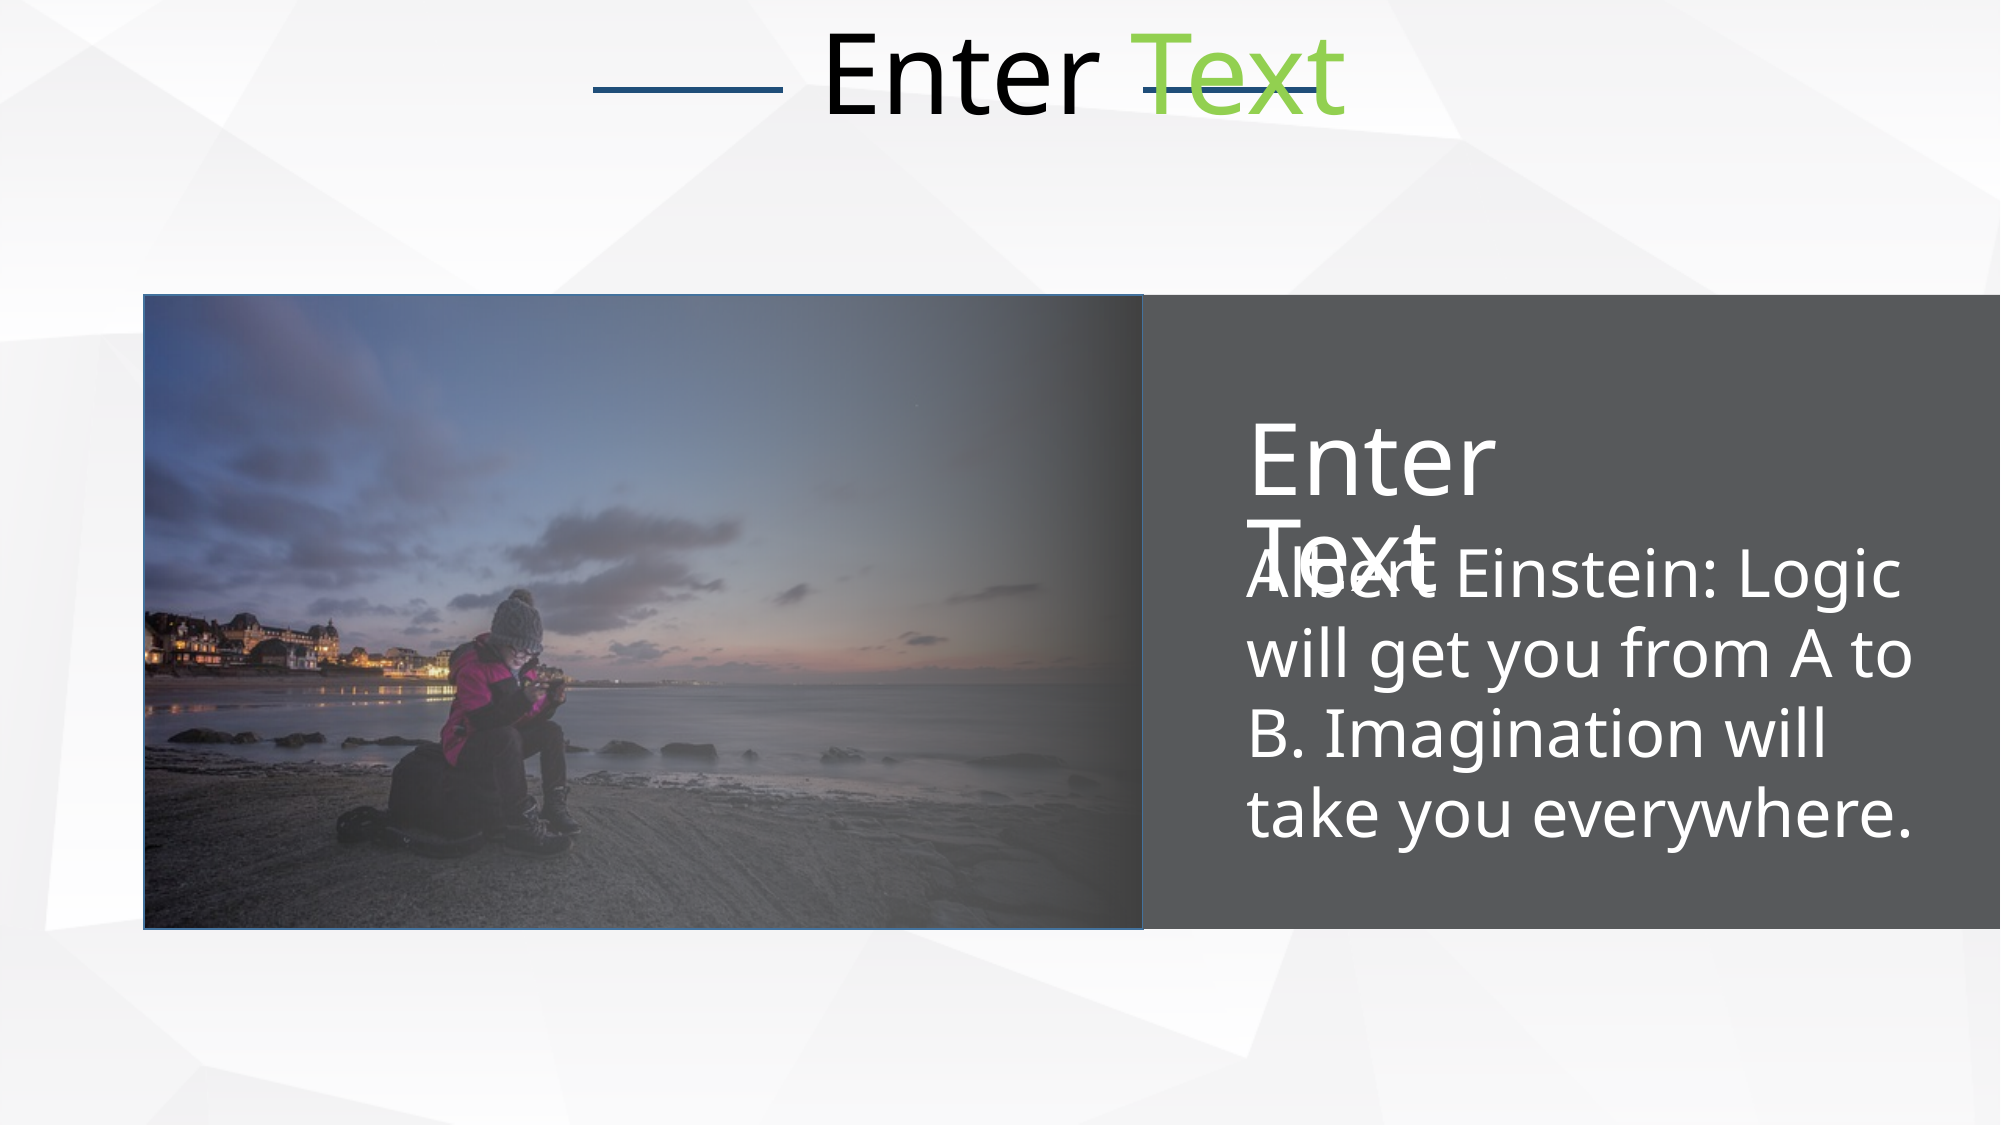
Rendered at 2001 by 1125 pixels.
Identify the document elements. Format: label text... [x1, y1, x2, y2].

text_box Enter Text [1232, 411, 1711, 523]
picture [0, 0, 2001, 1125]
text_box [1142, 294, 2000, 930]
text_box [593, 0, 1695, 146]
text_box Albert Einstein: Logic will get you from A to B. Imagination will take you everywhere. [1232, 523, 1971, 859]
